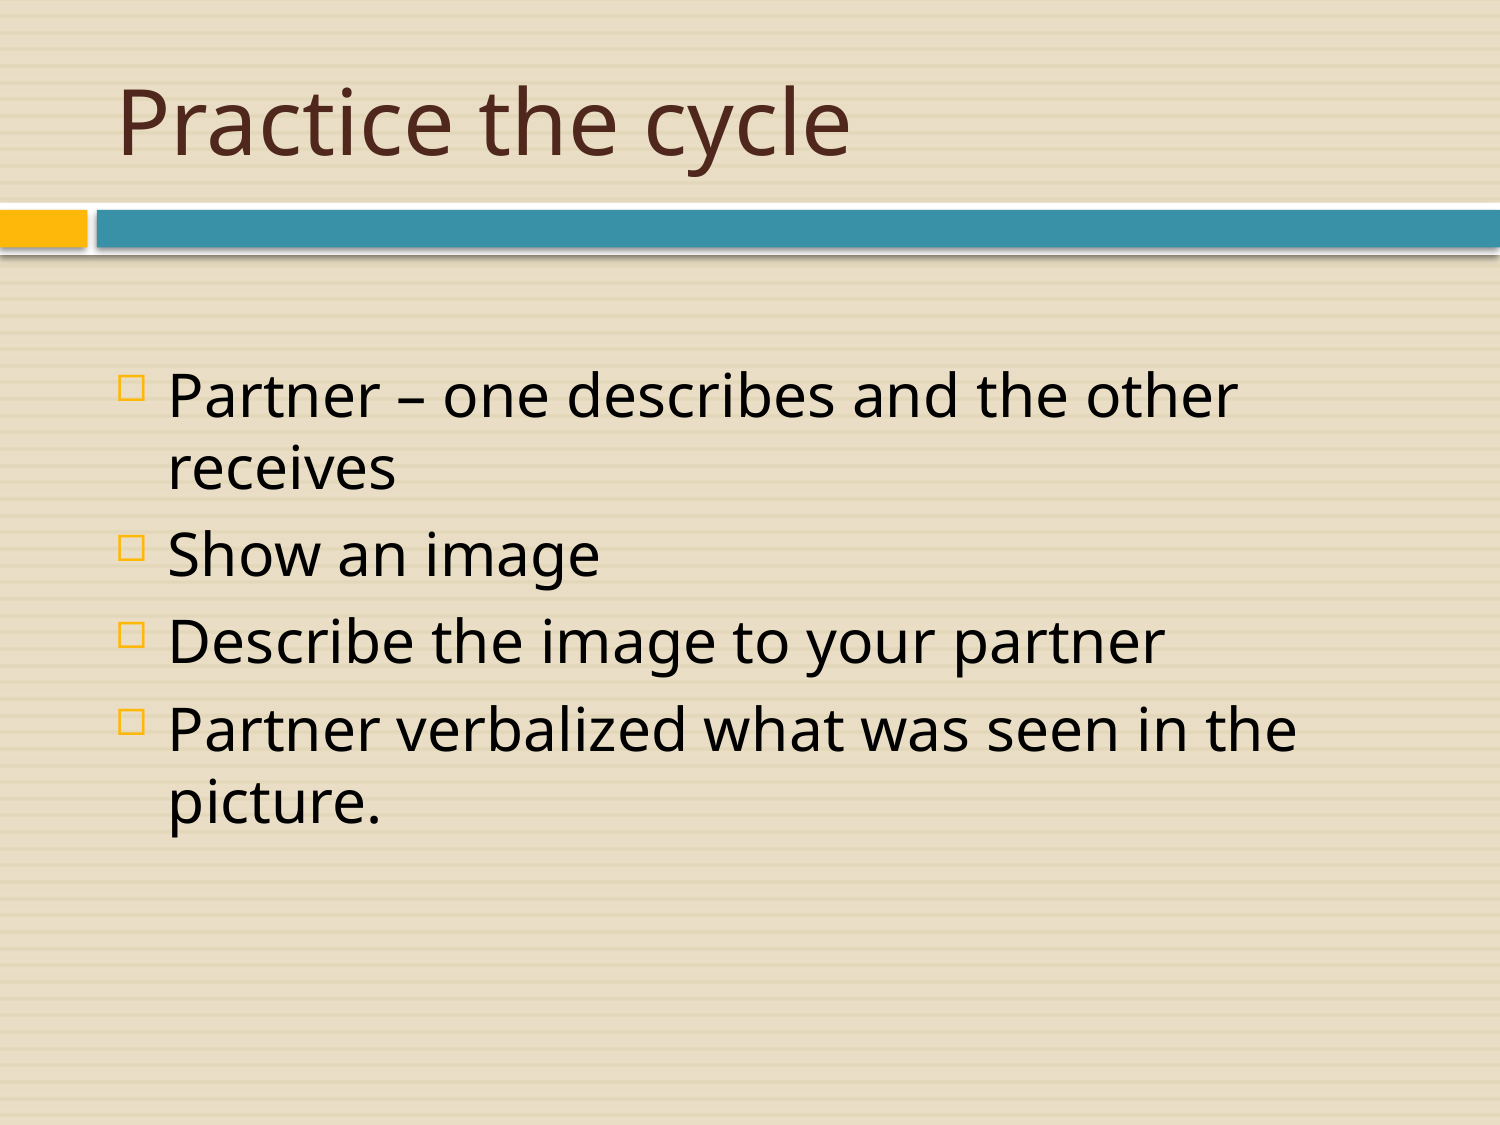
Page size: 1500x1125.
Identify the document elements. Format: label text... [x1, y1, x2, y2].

title Practice the cycle [100, 37, 1439, 201]
list Partner – one describes and the other receives Show an image Describe the image to your partner Partner verbalized what was seen in the picture. [100, 262, 1439, 1001]
